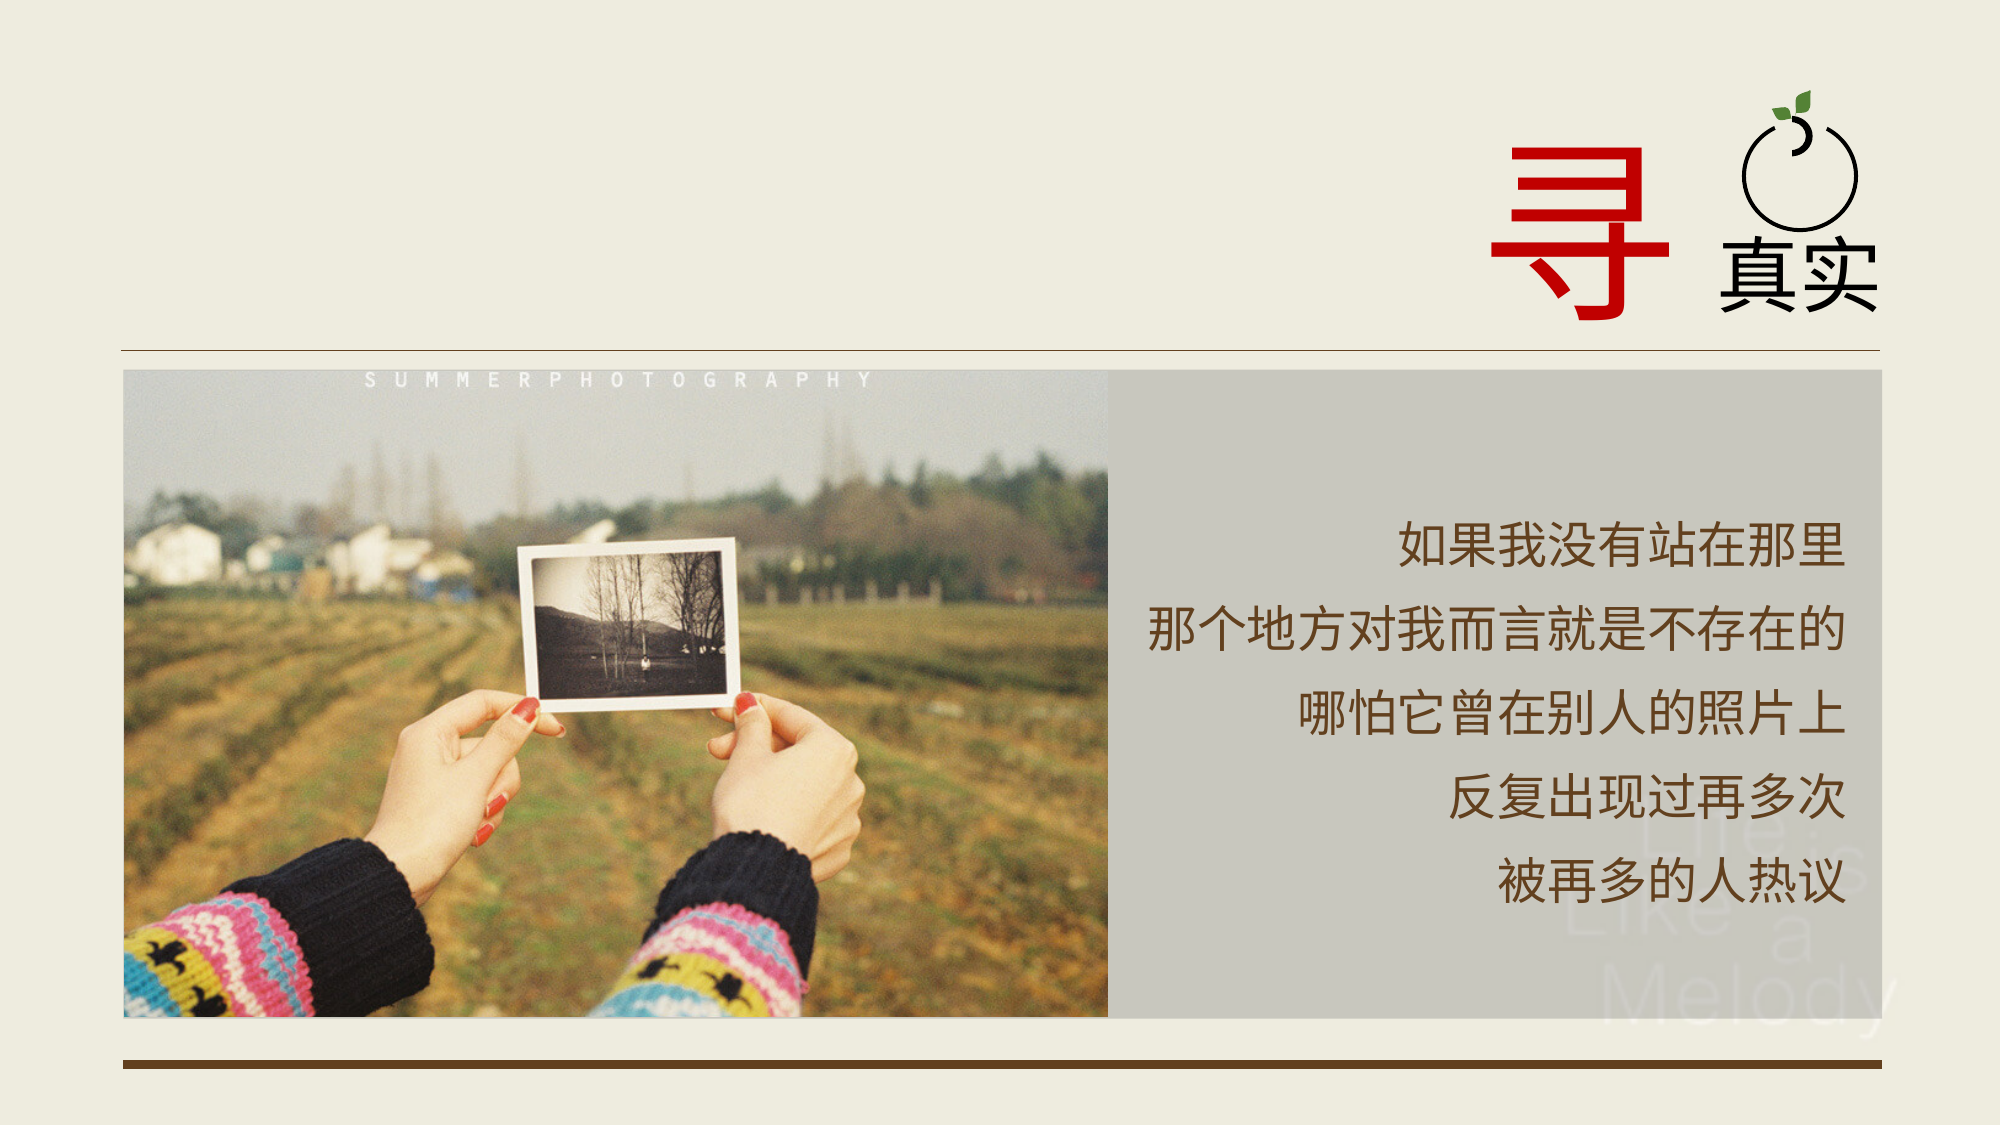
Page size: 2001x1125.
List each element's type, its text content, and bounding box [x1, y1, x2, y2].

text_box 寻 [1464, 351, 1694, 355]
picture [1546, 723, 1935, 1112]
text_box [1741, 90, 1859, 233]
text_box [122, 369, 1883, 1020]
text_box 如果我没有站在那里 那个地方对我而言就是不存在的 哪怕它曾在别人的照片上 反复出现过再多次 被再多的人热议 [1125, 482, 1862, 917]
text_box 真实 [1702, 216, 1899, 331]
text_box 寻 [1464, 100, 1694, 350]
picture [123, 371, 1108, 1017]
